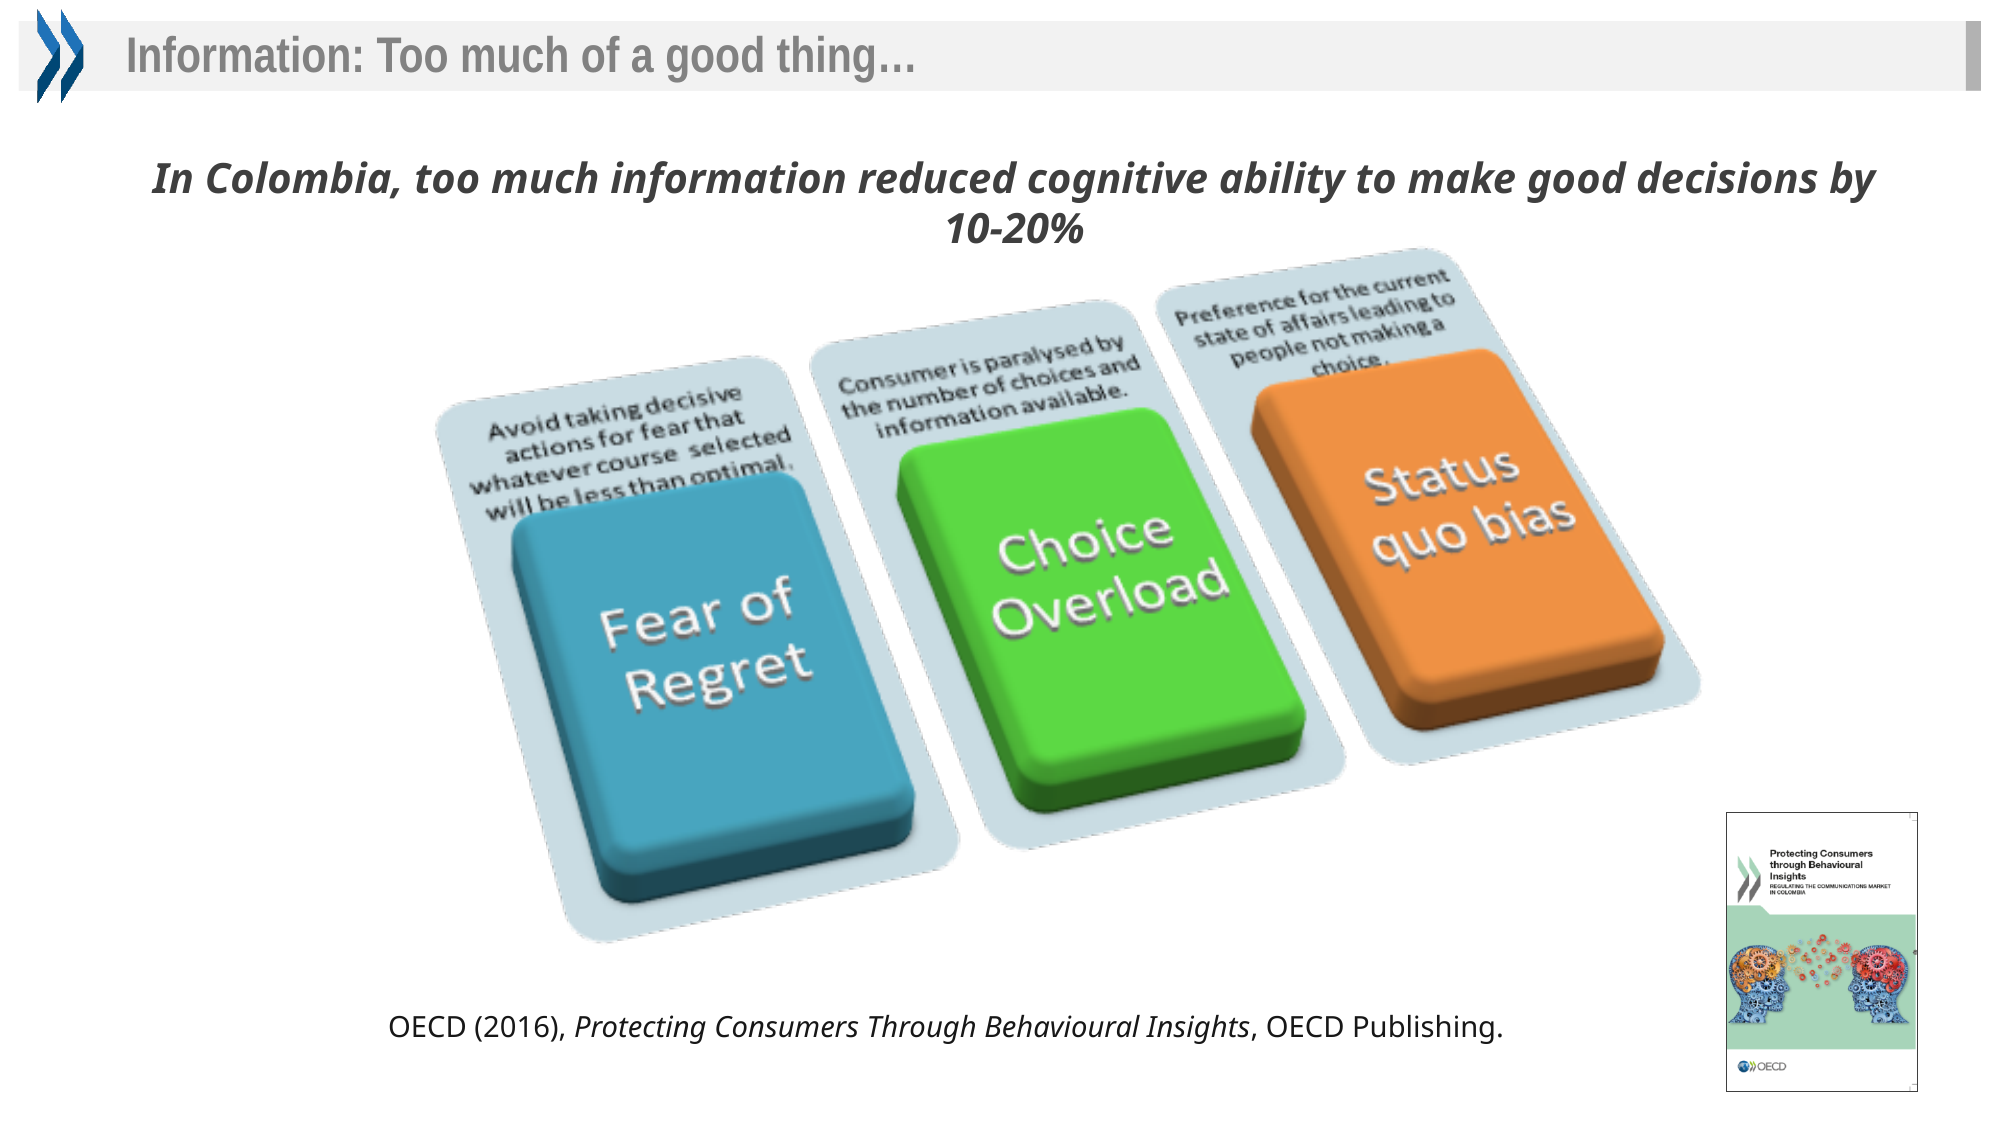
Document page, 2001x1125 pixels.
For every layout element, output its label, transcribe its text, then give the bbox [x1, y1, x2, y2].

picture [425, 148, 1714, 953]
picture [26, 5, 90, 107]
text_box In Colombia, too much information reduced cognitive ability to make good decisions by 10-20% [111, 144, 1918, 260]
picture [1726, 812, 1918, 1092]
text_box OECD (2016), Protecting Consumers Through Behavioural Insights, OECD Publishing. [373, 1001, 1726, 1052]
list Information: Too much of a good thing… [111, 22, 1967, 91]
